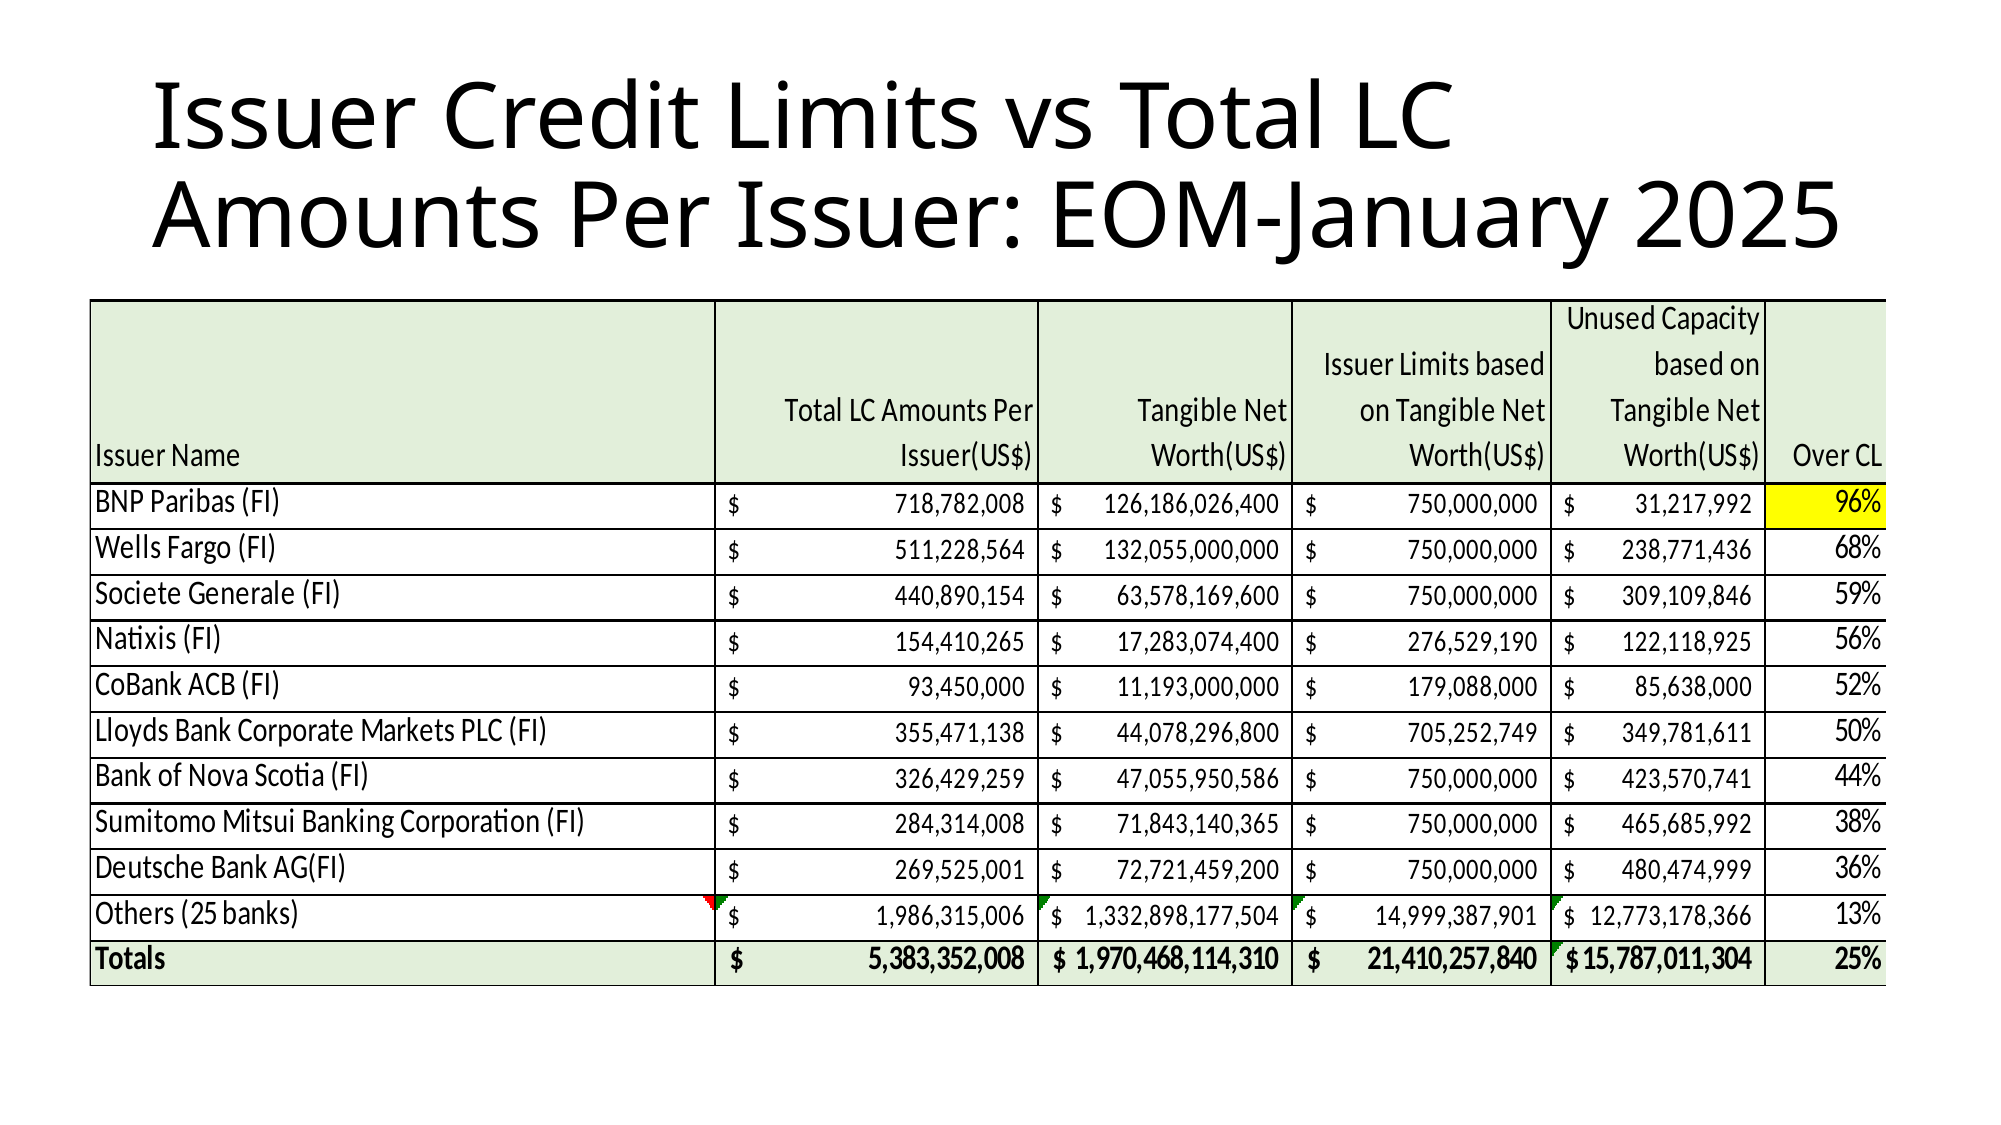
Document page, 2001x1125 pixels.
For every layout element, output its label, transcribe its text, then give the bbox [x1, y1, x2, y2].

picture [89, 299, 1888, 988]
title Issuer Credit Limits vs Total LC Amounts Per Issuer: EOM-January 2025 [137, 59, 1863, 278]
